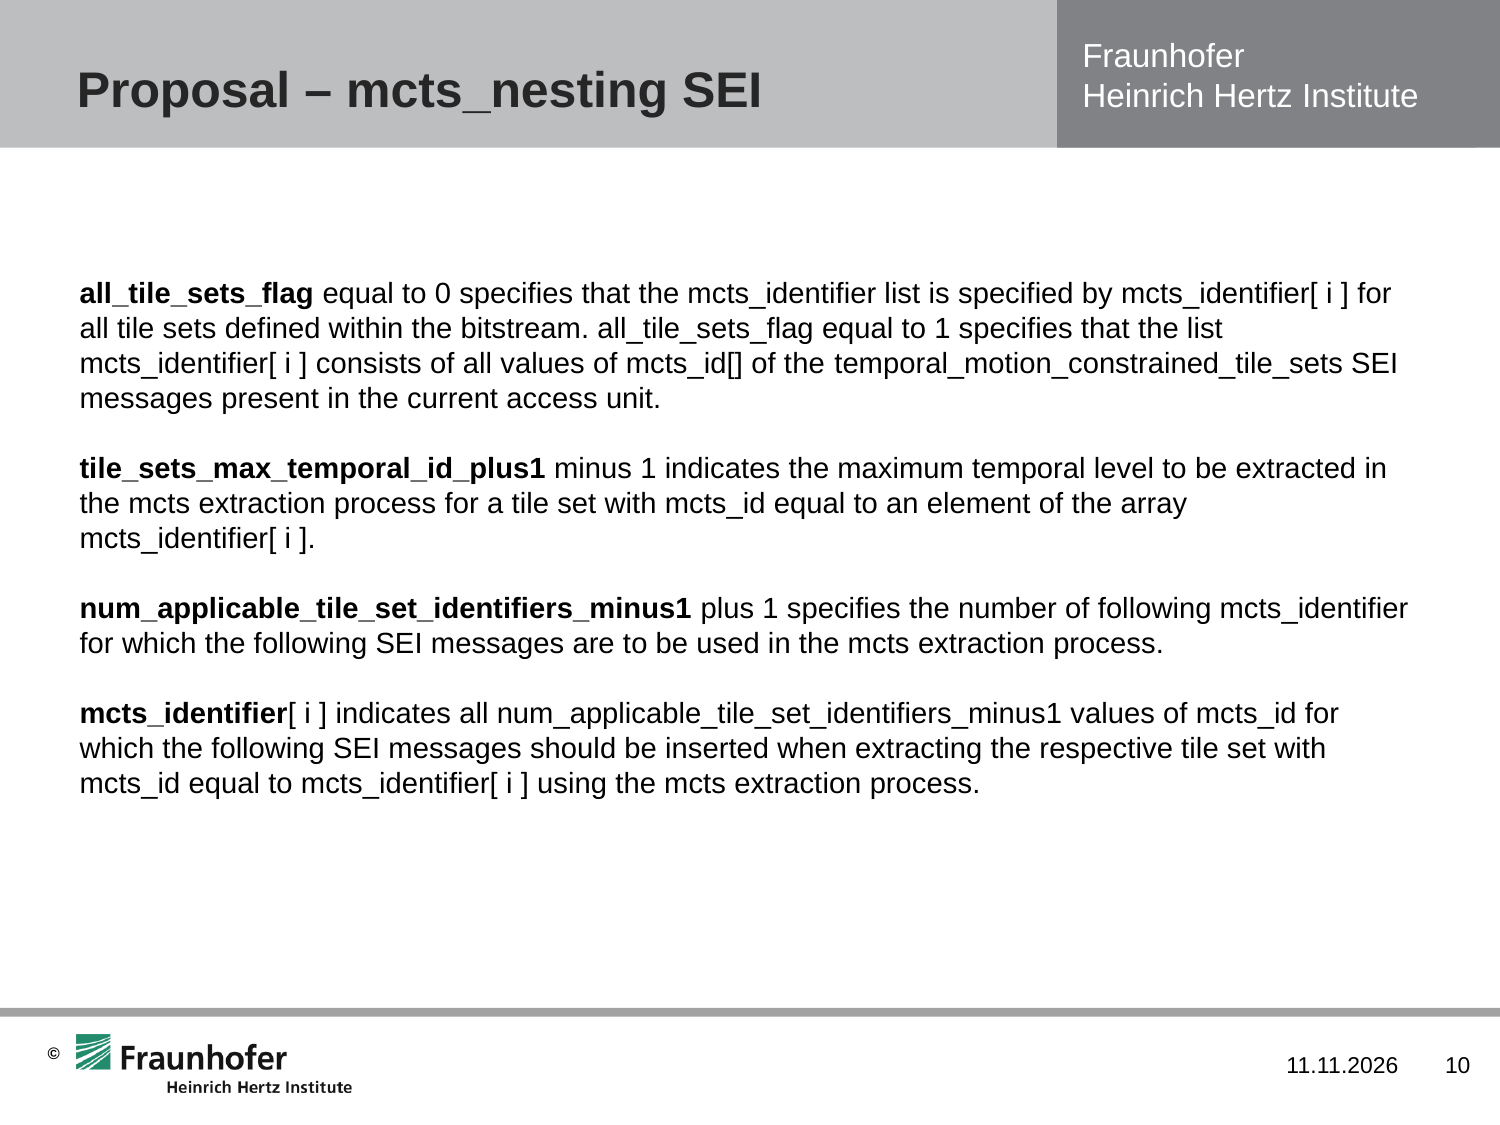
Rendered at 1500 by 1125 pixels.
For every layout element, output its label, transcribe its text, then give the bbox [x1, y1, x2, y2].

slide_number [1019, 1034, 1394, 1094]
text_box all_tile_sets_flag equal to 0 specifies that the mcts_identifier list is specified by mcts_identifier[ i ] for all tile sets defined within the bitstream. all_tile_sets_flag equal to 1 specifies that the list mcts_identifier[ i ] consists of all values of mcts_id[] of the temporal_motion_constrained_tile_sets SEI messages present in the current access unit. tile_sets_max_temporal_id_plus1 minus 1 indicates the maximum temporal level to be extracted in the mcts extraction process for a tile set with mcts_id equal to an element of the array mcts_identifier[ i ]. num_applicable_tile_set_identifiers_minus1 plus 1 specifies the number of following mcts_identifier for which the following SEI messages are to be used in the mcts extraction process. mcts_identifier[ i ] indicates all num_applicable_tile_set_identifiers_minus1 values of mcts_id for which the following SEI messages should be inserted when extracting the respective tile set with mcts_id equal to mcts_identifier[ i ] using the mcts extraction process. [64, 267, 1436, 807]
picture [76, 1034, 352, 1093]
title Proposal – mcts_nesting SEI [76, 58, 1022, 118]
slide_number 10 [1394, 1034, 1471, 1094]
